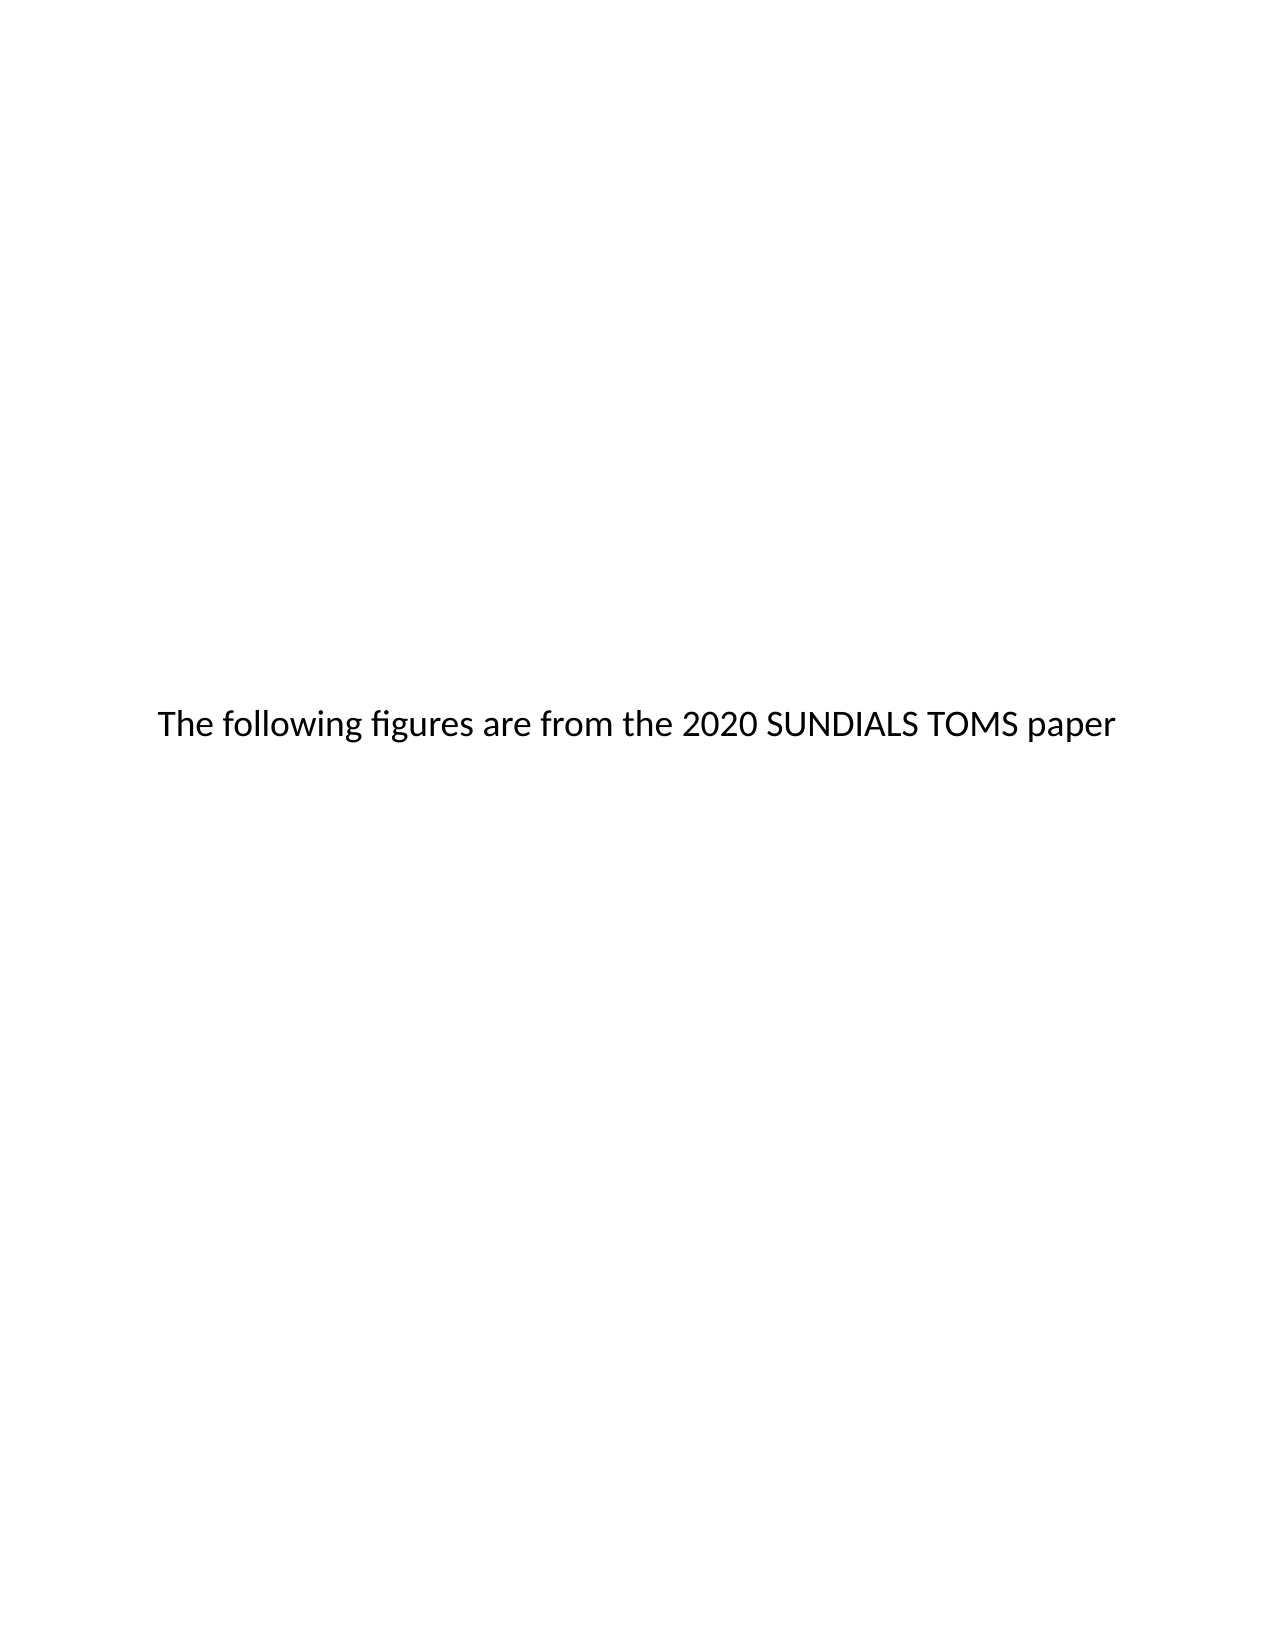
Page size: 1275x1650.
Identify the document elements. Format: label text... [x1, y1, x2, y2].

text_box The following figures are from the 2020 SUNDIALS TOMS paper [142, 691, 1133, 752]
